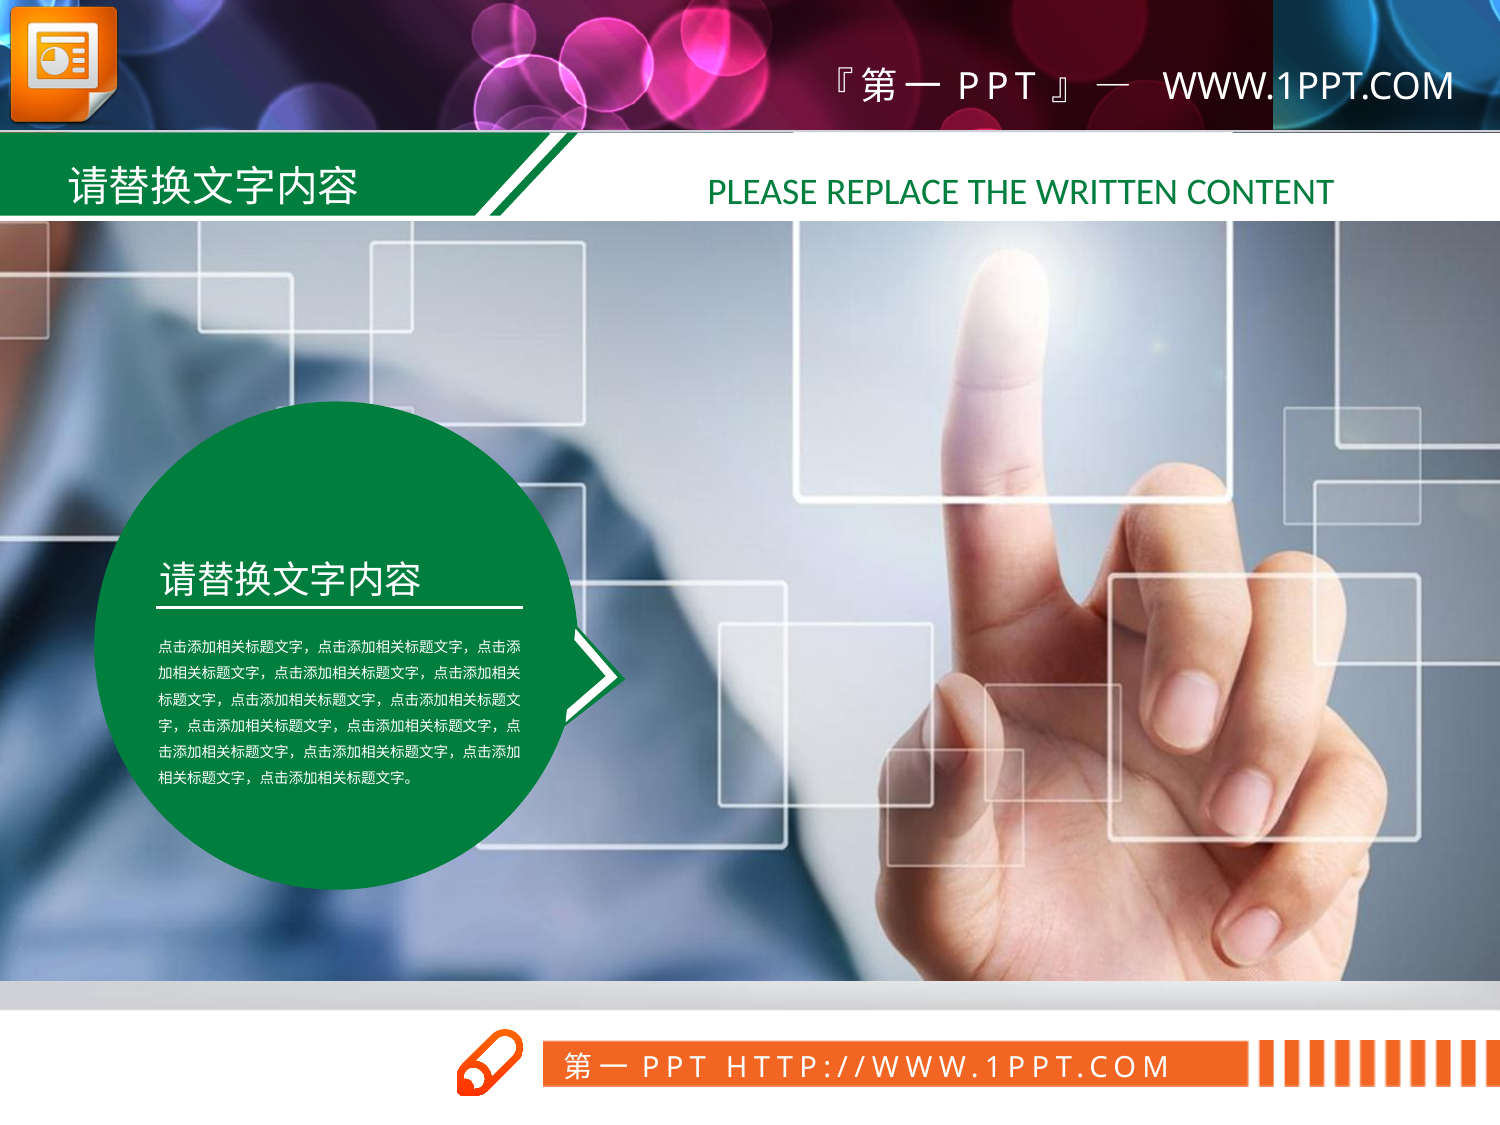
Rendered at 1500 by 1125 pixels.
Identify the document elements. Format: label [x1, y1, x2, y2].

text_box [93, 401, 606, 890]
picture [543, 1040, 1500, 1087]
picture [0, 0, 1500, 1012]
